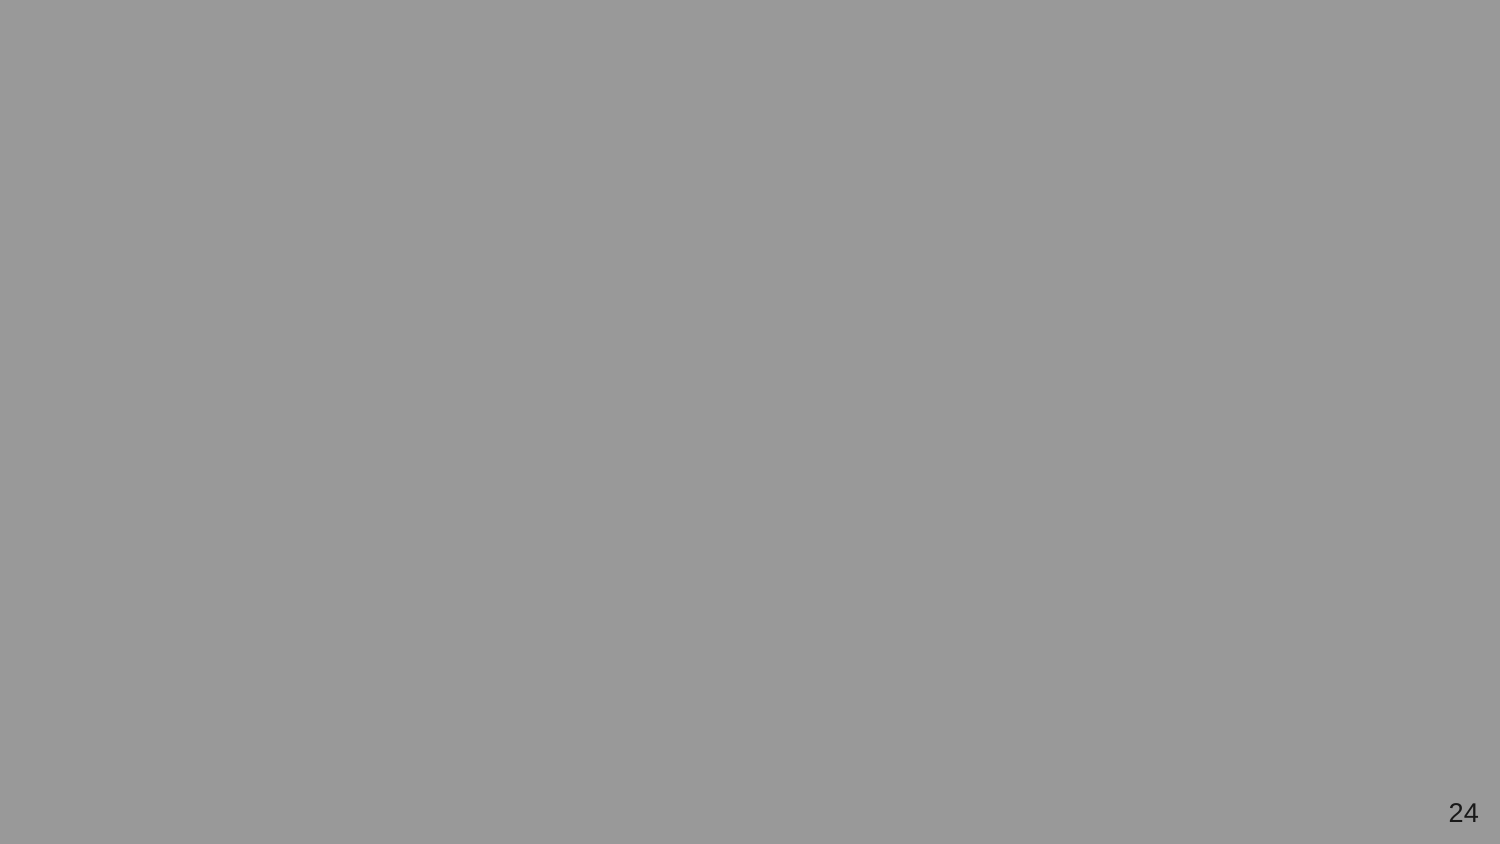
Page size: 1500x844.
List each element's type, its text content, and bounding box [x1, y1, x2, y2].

slide_number 24 [1403, 779, 1494, 844]
